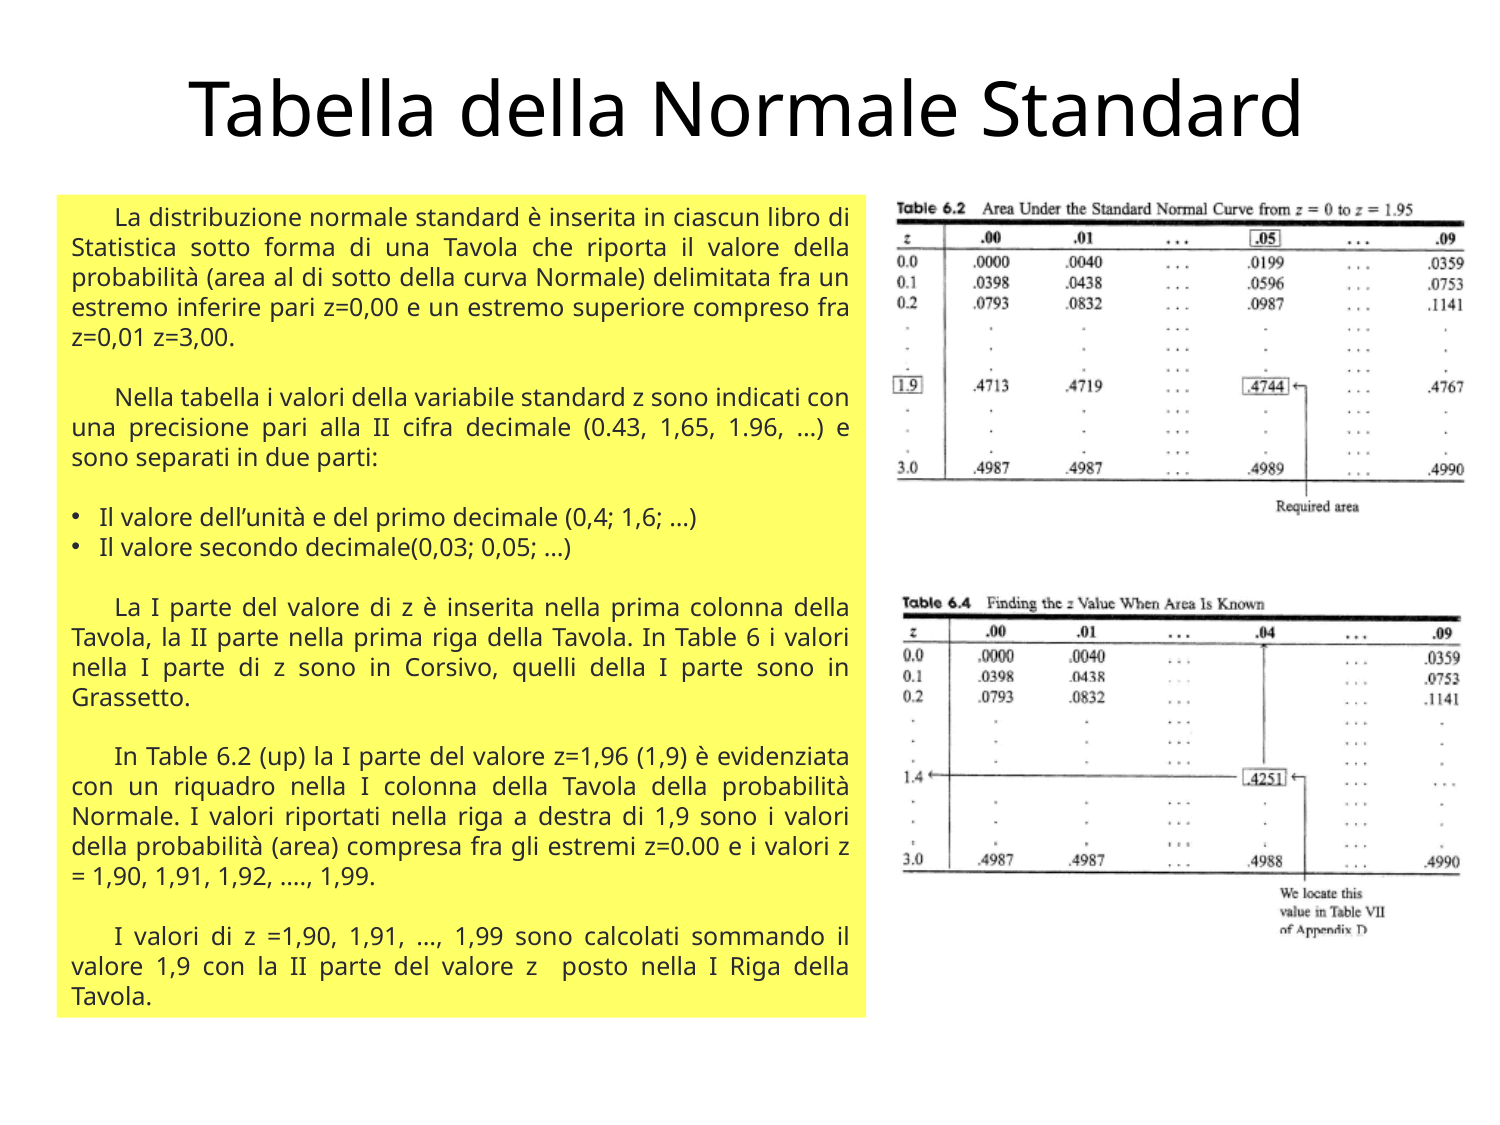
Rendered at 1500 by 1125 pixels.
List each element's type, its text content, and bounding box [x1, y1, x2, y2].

picture [887, 582, 1472, 941]
text_box La distribuzione normale standard è inserita in ciascun libro di Statistica sotto forma di una Tavola che riporta il valore della probabilità (area al di sotto della curva Normale) delimitata fra un estremo inferire pari z=0,00 e un estremo superiore compreso fra z=0,01 z=3,00. Nella tabella i valori della variabile standard z sono indicati con una precisione pari alla II cifra decimale (0.43, 1,65, 1.96, …) e sono separati in due parti: Il valore dell’unità e del primo decimale (0,4; 1,6; …) Il valore secondo decimale(0,03; 0,05; …) La I parte del valore di z è inserita nella prima colonna della Tavola, la II parte nella prima riga della Tavola. In Table 6 i valori nella I parte di z sono in Corsivo, quelli della I parte sono in Grassetto. In Table 6.2 (up) la I parte del valore z=1,96 (1,9) è evidenziata con un riquadro nella I colonna della Tavola della probabilità Normale. I valori riportati nella riga a destra di 1,9 sono i valori della probabilità (area) compresa fra gli estremi z=0.00 e i valori z = 1,90, 1,91, 1,92, …., 1,99. I valori di z =1,90, 1,91, …, 1,99 sono calcolati sommando il valore 1,9 con la II parte del valore z posto nella I Riga della Tavola. [56, 194, 867, 1018]
title Tabella della Normale Standard [93, 127, 1400, 160]
title Tabella della Normale Standard [93, 51, 1400, 126]
picture [887, 194, 1472, 517]
